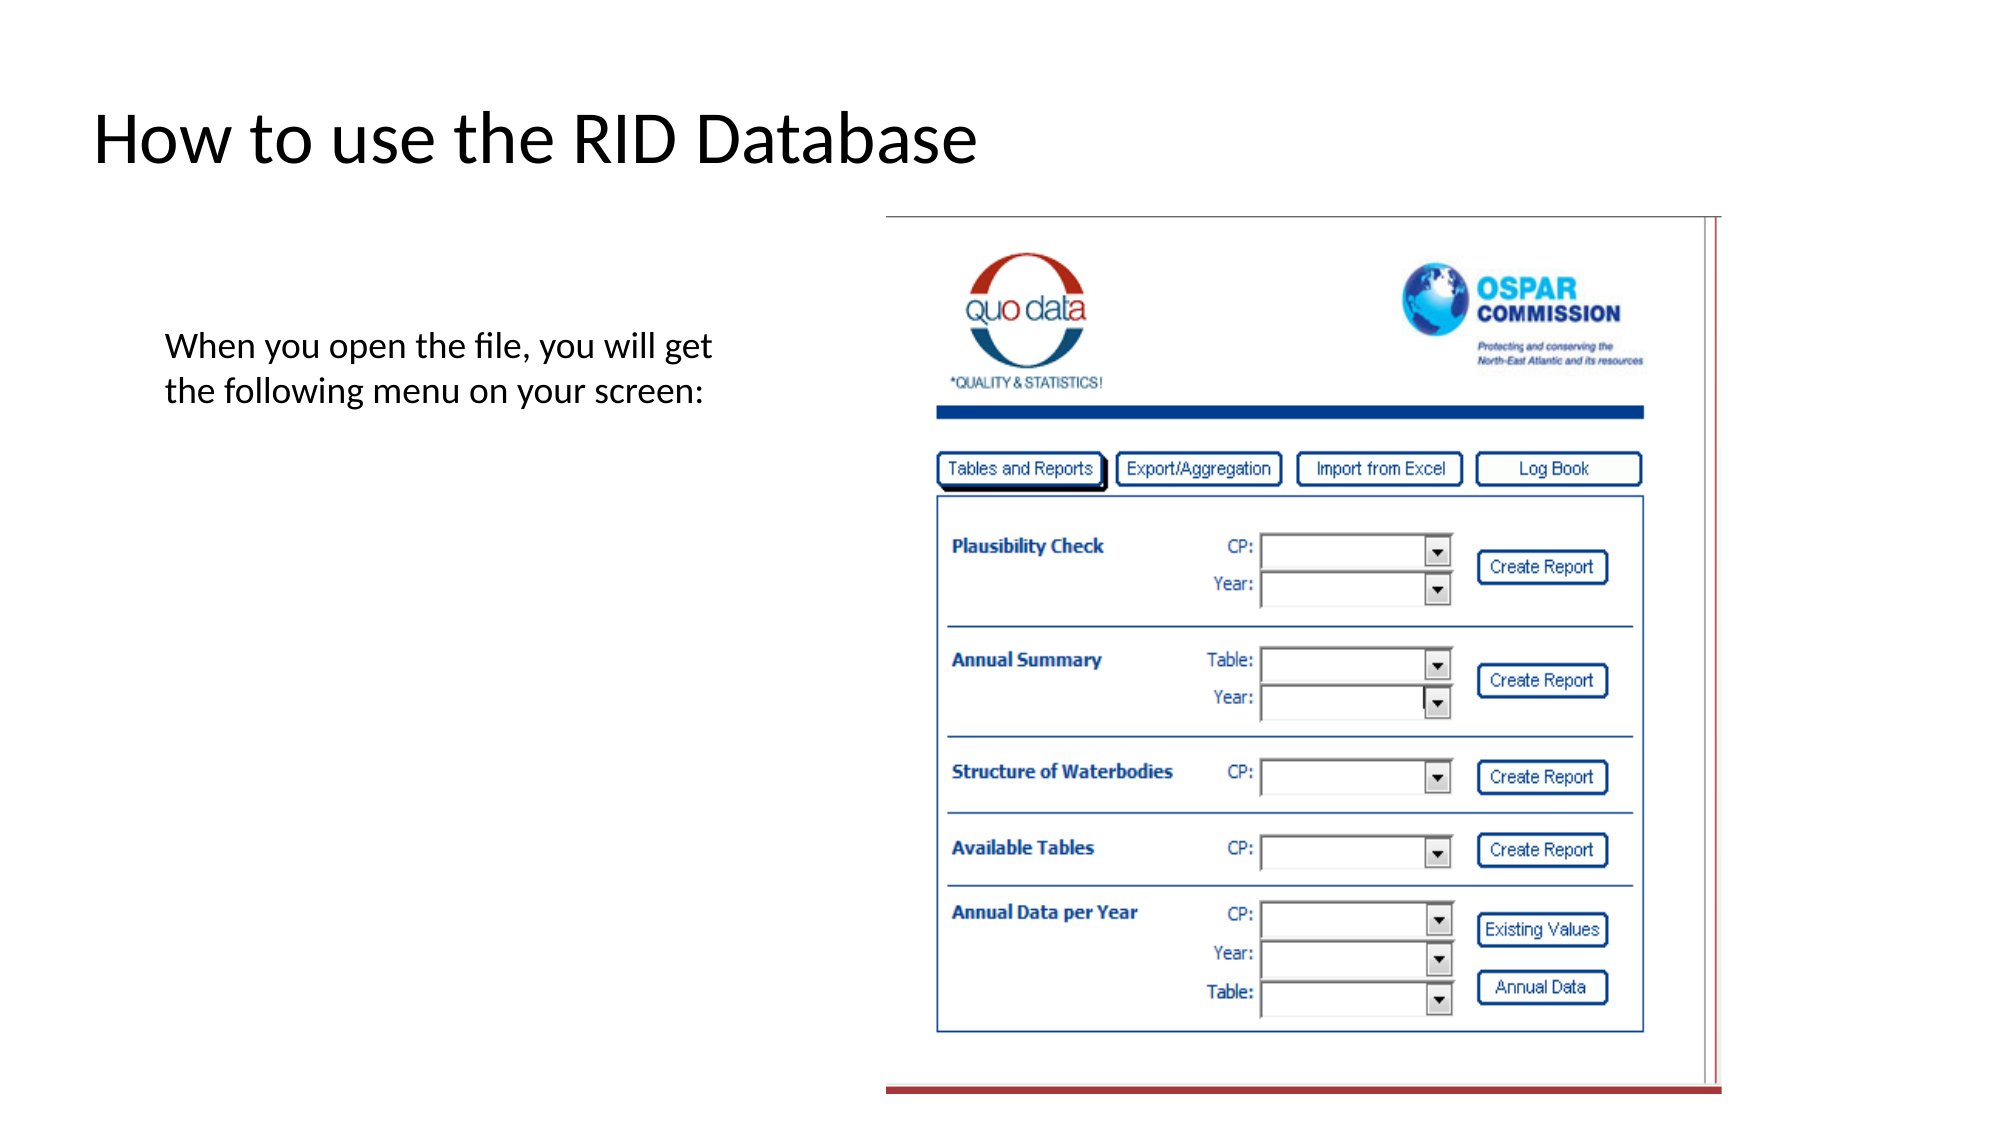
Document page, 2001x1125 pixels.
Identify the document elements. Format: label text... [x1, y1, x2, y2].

text_box When you open the file, you will get the following menu on your screen: [150, 313, 762, 419]
picture [886, 216, 1722, 1094]
text_box How to use the RID Database [78, 80, 1616, 186]
